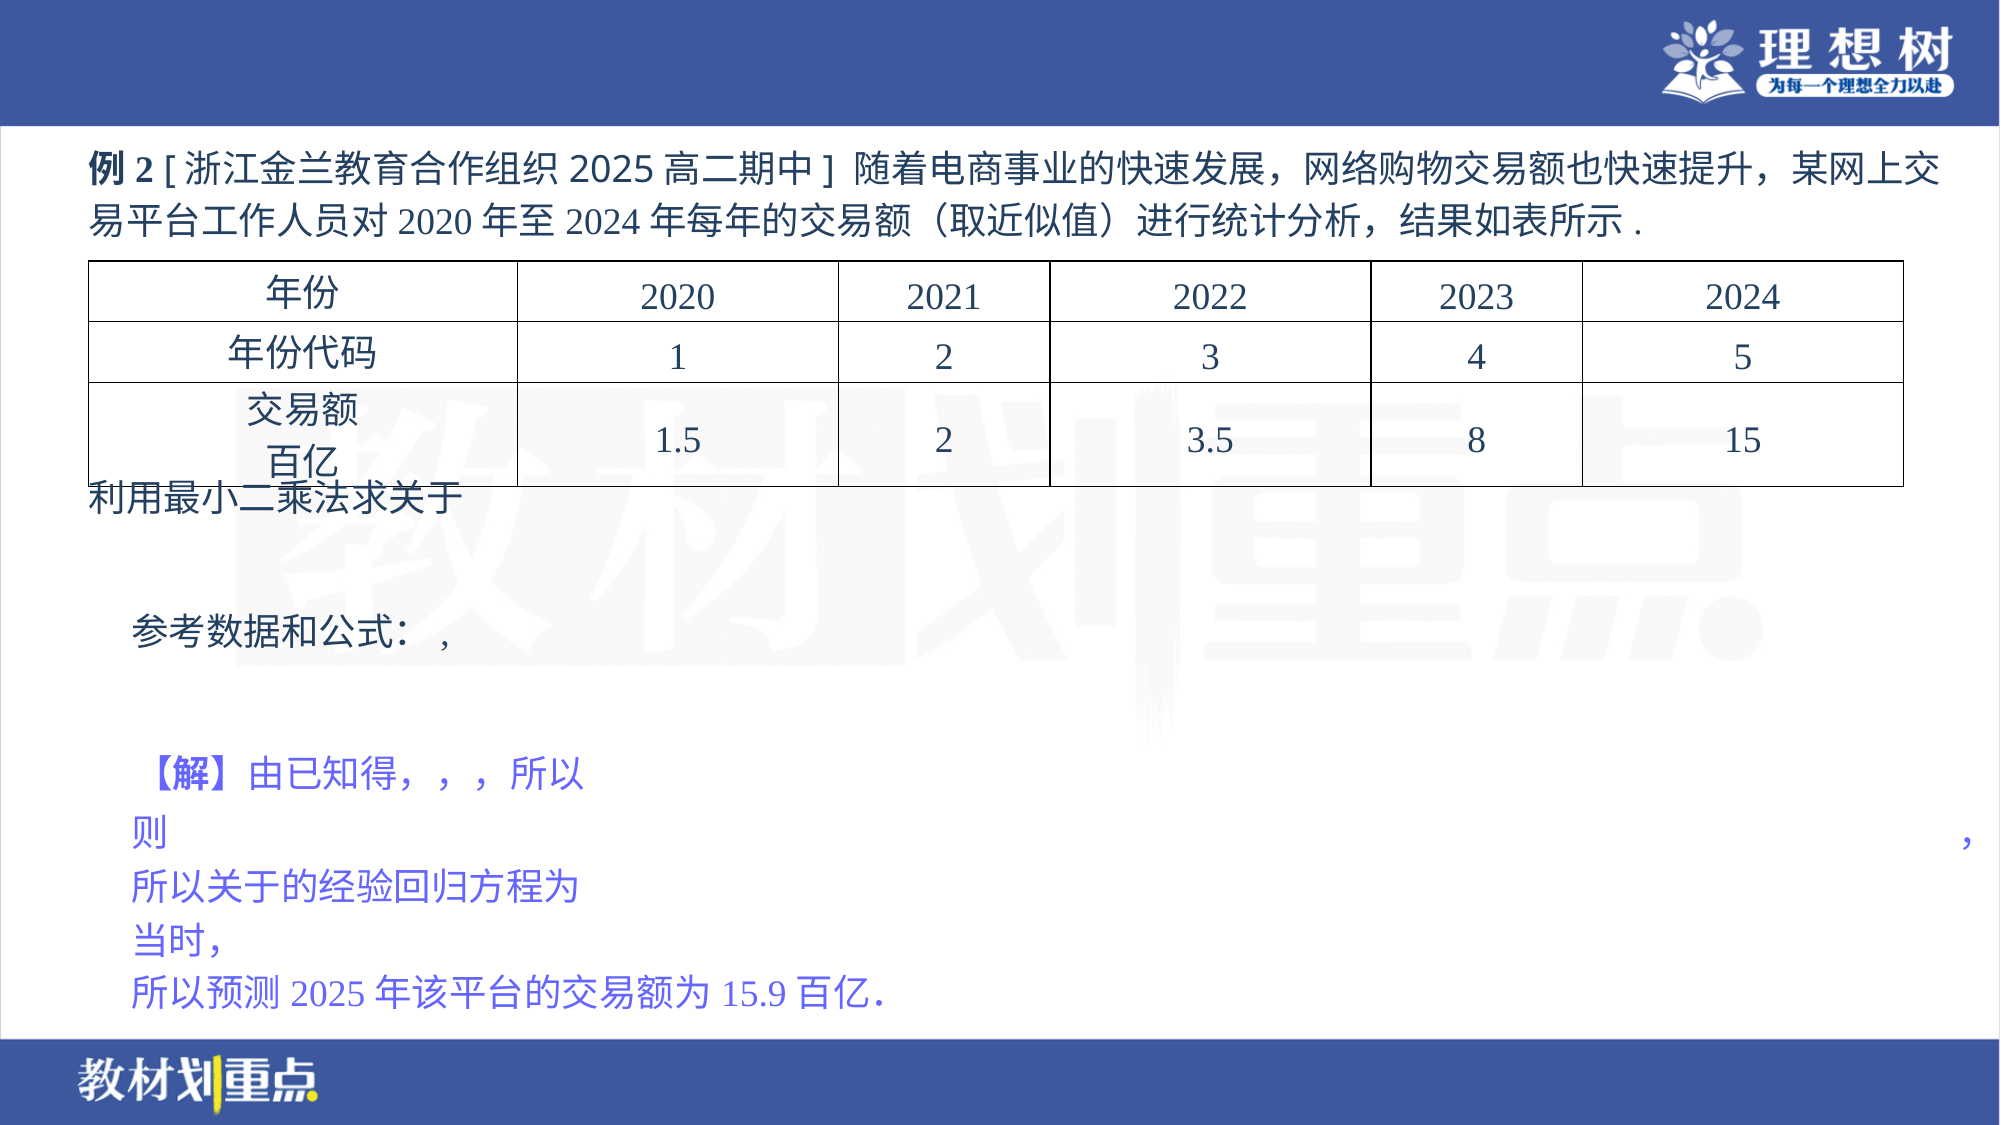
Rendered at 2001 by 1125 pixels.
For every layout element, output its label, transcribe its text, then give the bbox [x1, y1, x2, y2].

picture [0, 0, 2000, 1125]
text_box 例2 [浙江金兰教育合作组织2025高二期中] 随着电商事业的快速发展，网络购物交易额也快速提升，某网上交 易平台工作人员对2020年至2024年每年的交易额（取近似值）进行统计分析，结果如表所示. [88, 135, 1911, 239]
